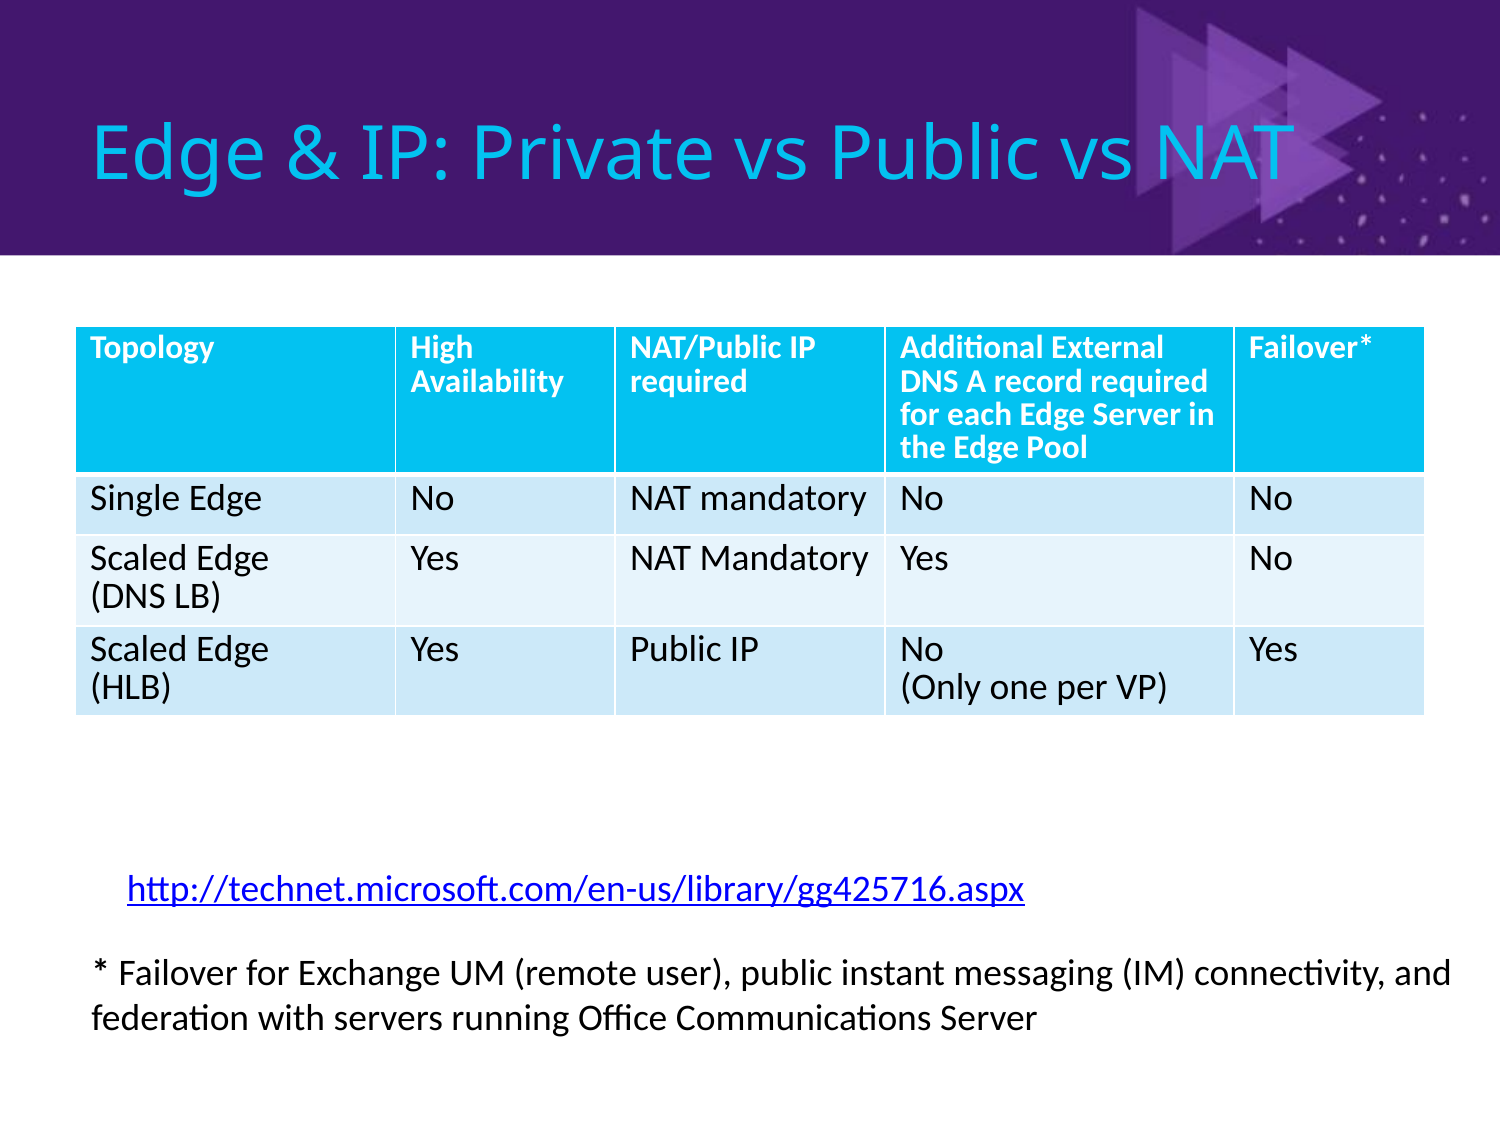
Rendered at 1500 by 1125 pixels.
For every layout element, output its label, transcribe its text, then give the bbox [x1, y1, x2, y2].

text_box http://technet.microsoft.com/en-us/library/gg425716.aspx [112, 856, 1247, 916]
text_box * Failover for Exchange UM (remote user), public instant messaging (IM) connectivity, and federation with servers running Office Communications Server [76, 940, 1471, 1046]
table_cell Yes [396, 536, 614, 625]
table_cell No (Only one per VP) [886, 627, 1233, 715]
table_cell Single Edge [76, 477, 395, 534]
table_cell Yes [886, 536, 1233, 625]
table_header Additional External DNS A record required for each Edge Server in the Edge Pool [886, 327, 1233, 472]
table_cell Public IP [616, 627, 884, 715]
table_cell No [886, 477, 1233, 534]
table_header NAT/Public IP required [616, 327, 884, 472]
title Edge & IP: Private vs Public vs NAT [75, 56, 1425, 244]
table_cell No [1235, 477, 1424, 534]
picture [0, 0, 1500, 255]
table_cell Yes [396, 627, 614, 715]
table_header Failover* [1235, 327, 1424, 472]
table_cell NAT Mandatory [616, 536, 884, 625]
table_header High Availability [396, 327, 614, 472]
table_header Topology [76, 327, 395, 472]
table_cell No [396, 477, 614, 534]
table_cell No [1235, 536, 1424, 625]
table_cell Scaled Edge (DNS LB) [76, 536, 395, 625]
table_cell NAT mandatory [616, 477, 884, 534]
table_cell Yes [1235, 627, 1424, 715]
table_cell Scaled Edge (HLB) [76, 627, 395, 715]
